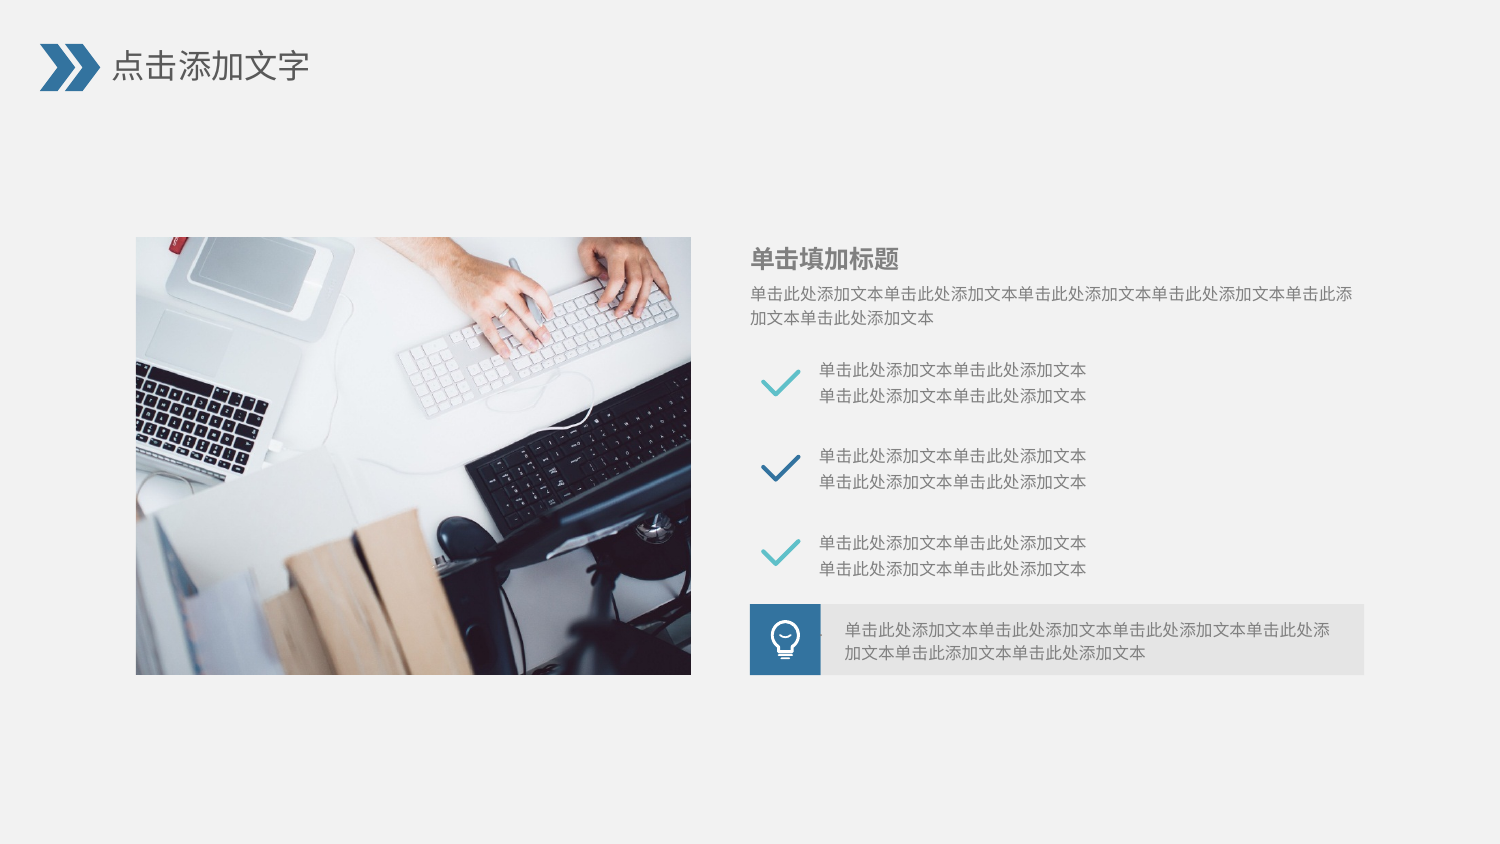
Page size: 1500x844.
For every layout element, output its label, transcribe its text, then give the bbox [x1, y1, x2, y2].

text_box 单击此处添加文本单击此处添加文本单击此处添加文本单击此处添加文本单击此添加文本单击此处添加文本 [844, 615, 1341, 664]
text_box [748, 602, 819, 677]
text_box [761, 369, 801, 397]
text_box [819, 602, 1366, 677]
text_box 单击填加标题 单击此处添加文本单击此处添加文本单击此处添加文本单击此处添加文本单击此添加文本单击此处添加文本 [750, 237, 1365, 358]
text_box [761, 454, 801, 482]
text_box [134, 235, 693, 677]
text_box [761, 539, 801, 567]
text_box [770, 620, 800, 656]
text_box 单击此处添加文本单击此处添加文本 单击此处添加文本单击此处添加文本 单击此处添加文本单击此处添加文本 单击此处添加文本单击此处添加文本 单击此处添加文本单击此处添加文本 单击此处添加文本单击此处添加文本 . [818, 355, 1365, 640]
